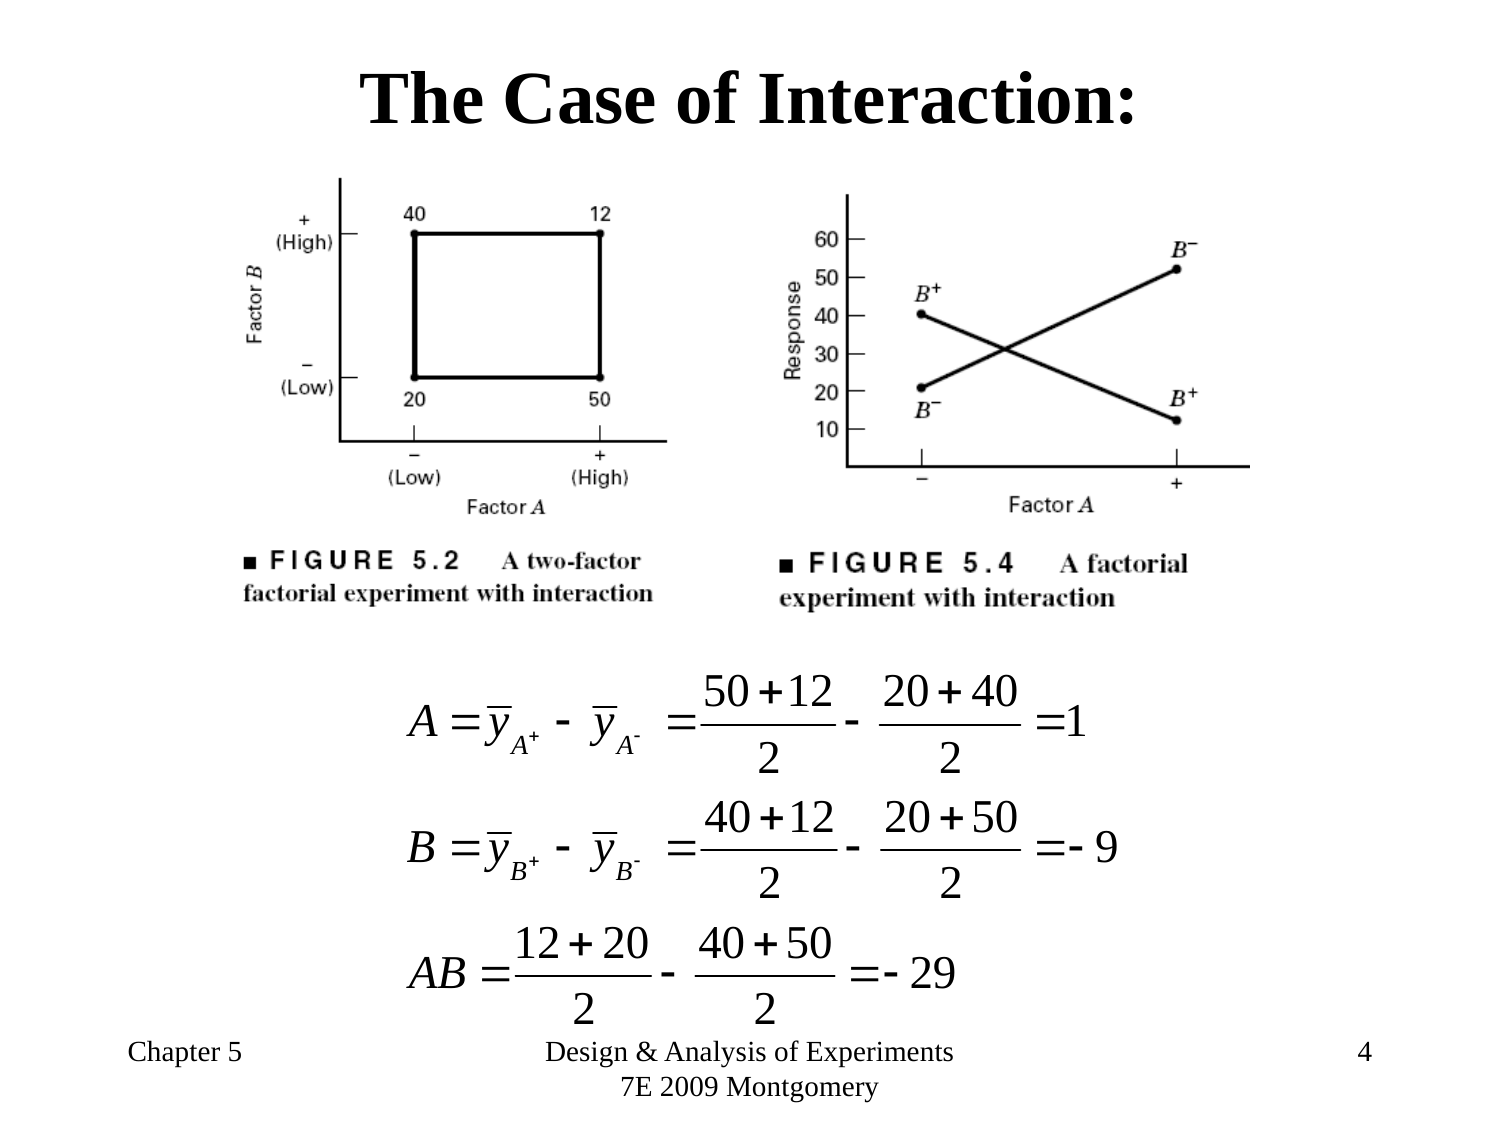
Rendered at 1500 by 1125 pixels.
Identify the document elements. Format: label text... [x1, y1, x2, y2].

slide_number Chapter 5 [112, 1024, 426, 1101]
picture [187, 162, 692, 622]
picture [737, 162, 1251, 620]
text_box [397, 662, 1128, 1035]
title The Case of Interaction: [112, 24, 1388, 163]
footer Design & Analysis of Experiments 7E 2009 Montgomery [512, 1044, 988, 1101]
slide_number 4 [1074, 1024, 1388, 1101]
